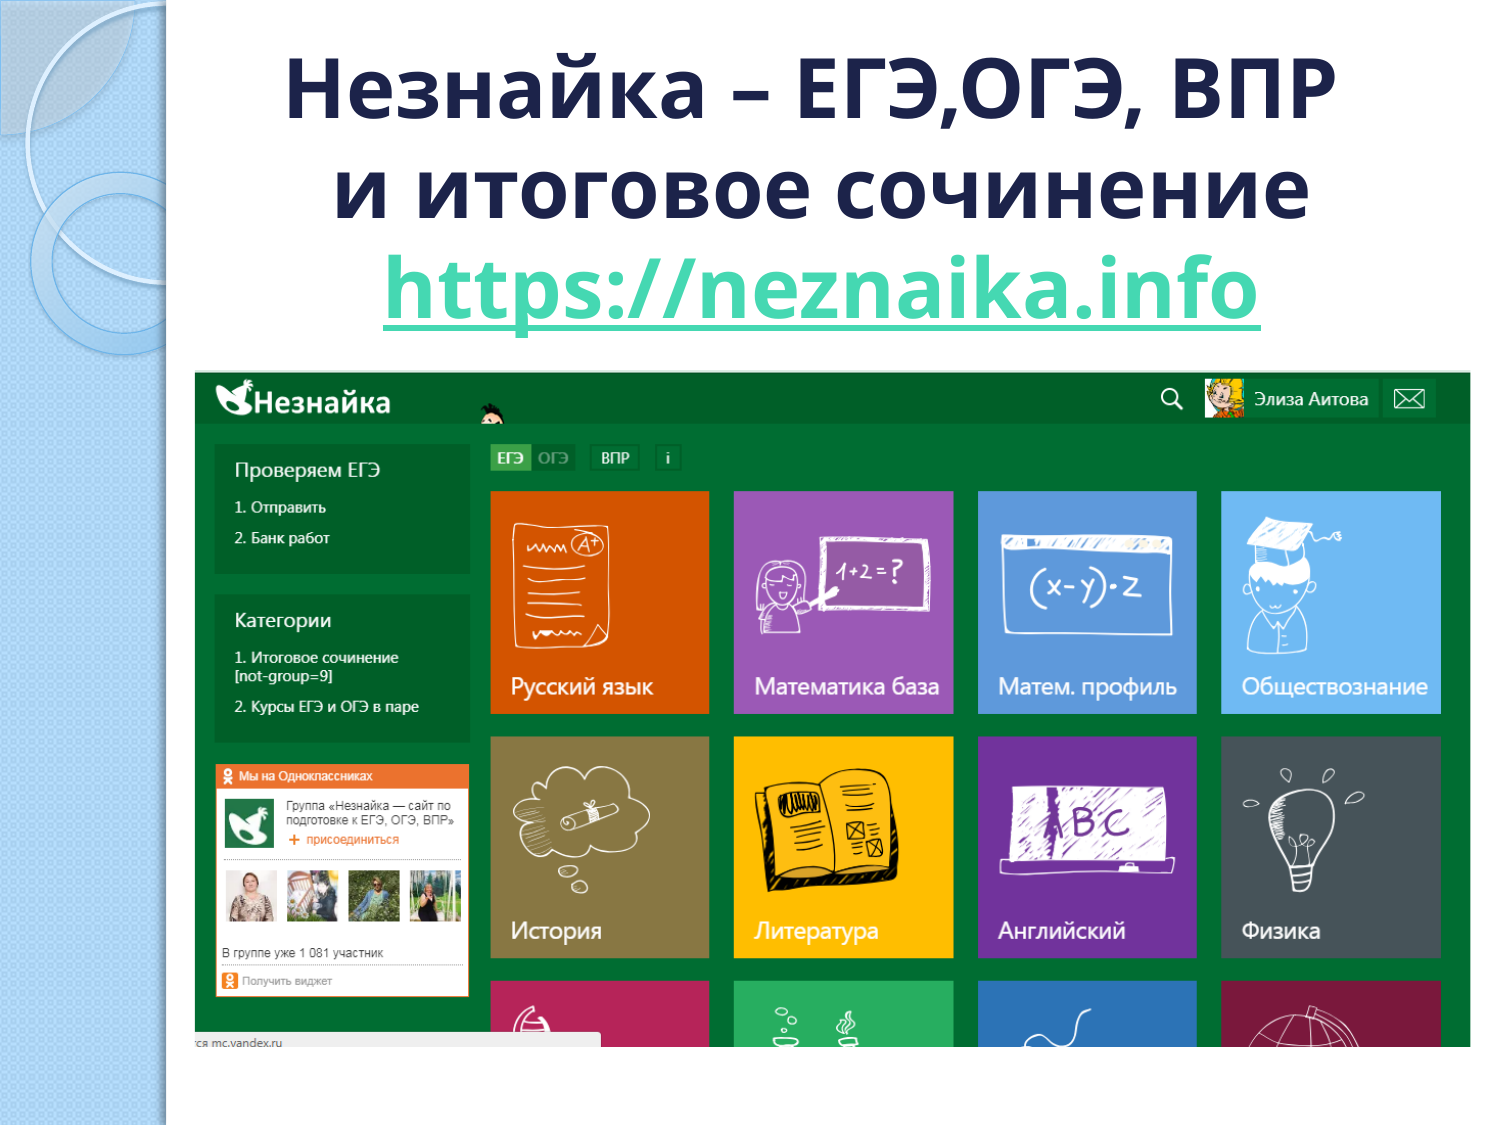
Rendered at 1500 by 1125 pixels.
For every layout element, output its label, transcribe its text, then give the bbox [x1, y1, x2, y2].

picture [194, 370, 1471, 1047]
title Незнайка – ЕГЭ,ОГЭ, ВПР и итоговое сочинение https://neznaika.info [206, 45, 1437, 339]
